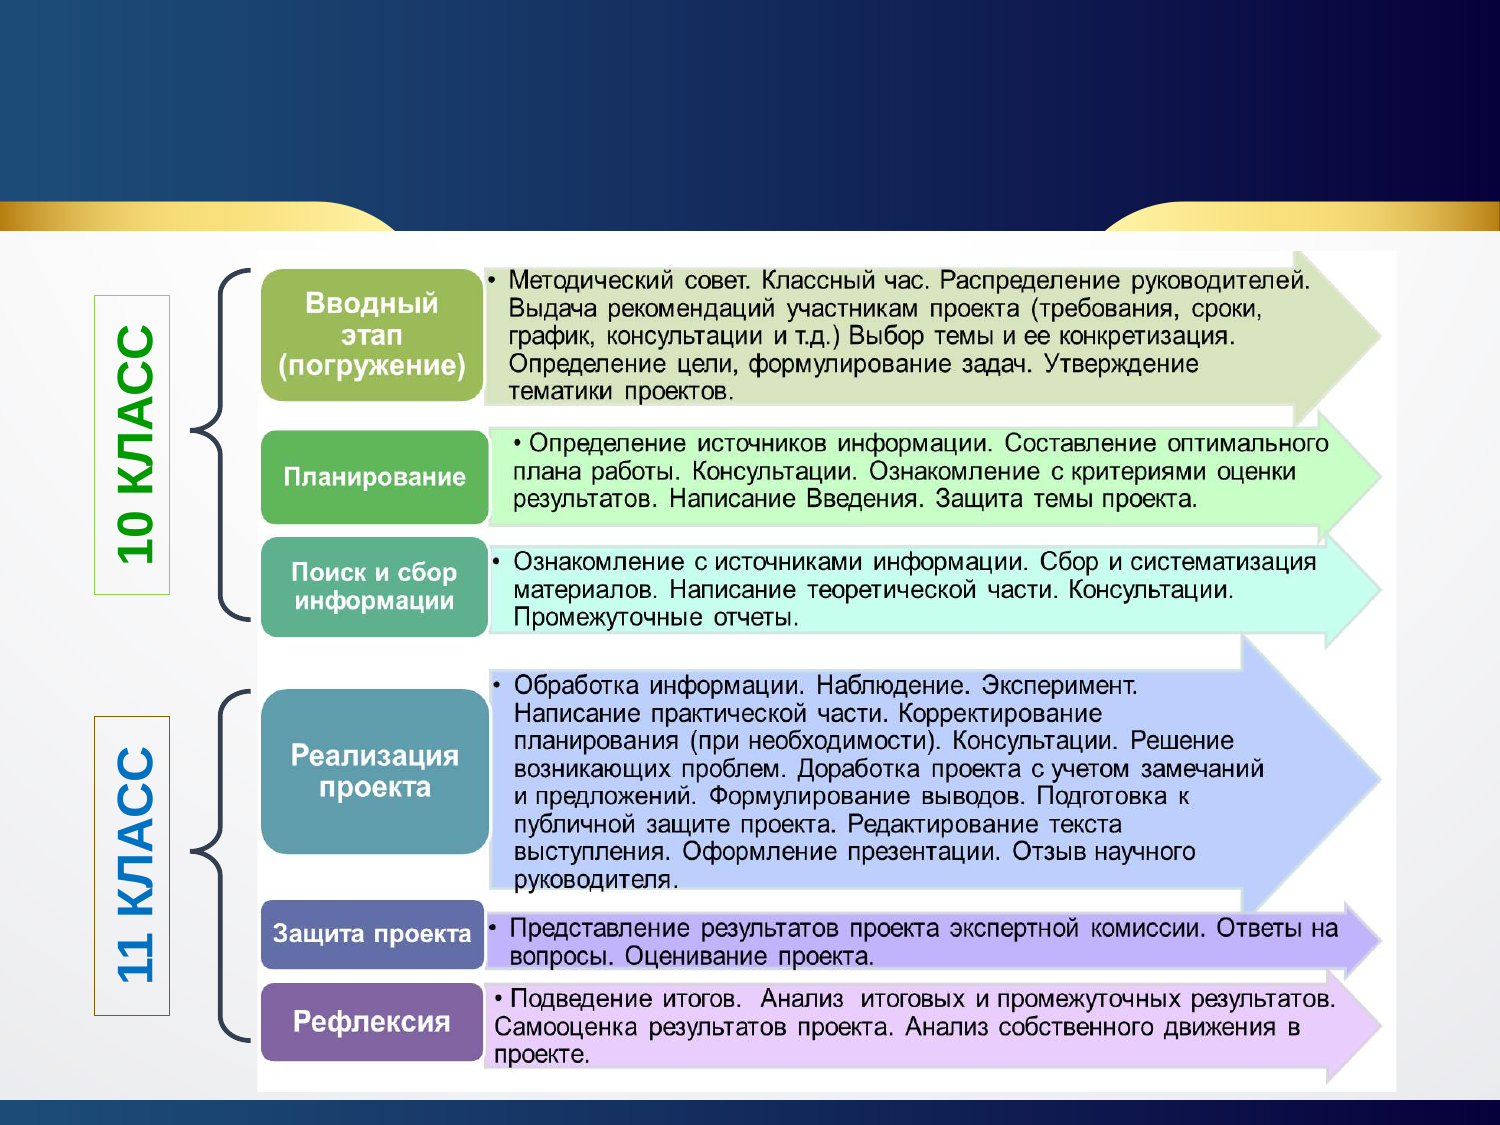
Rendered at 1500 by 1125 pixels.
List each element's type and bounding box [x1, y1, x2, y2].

text_box [94, 251, 1397, 1092]
picture [0, 0, 1500, 1125]
